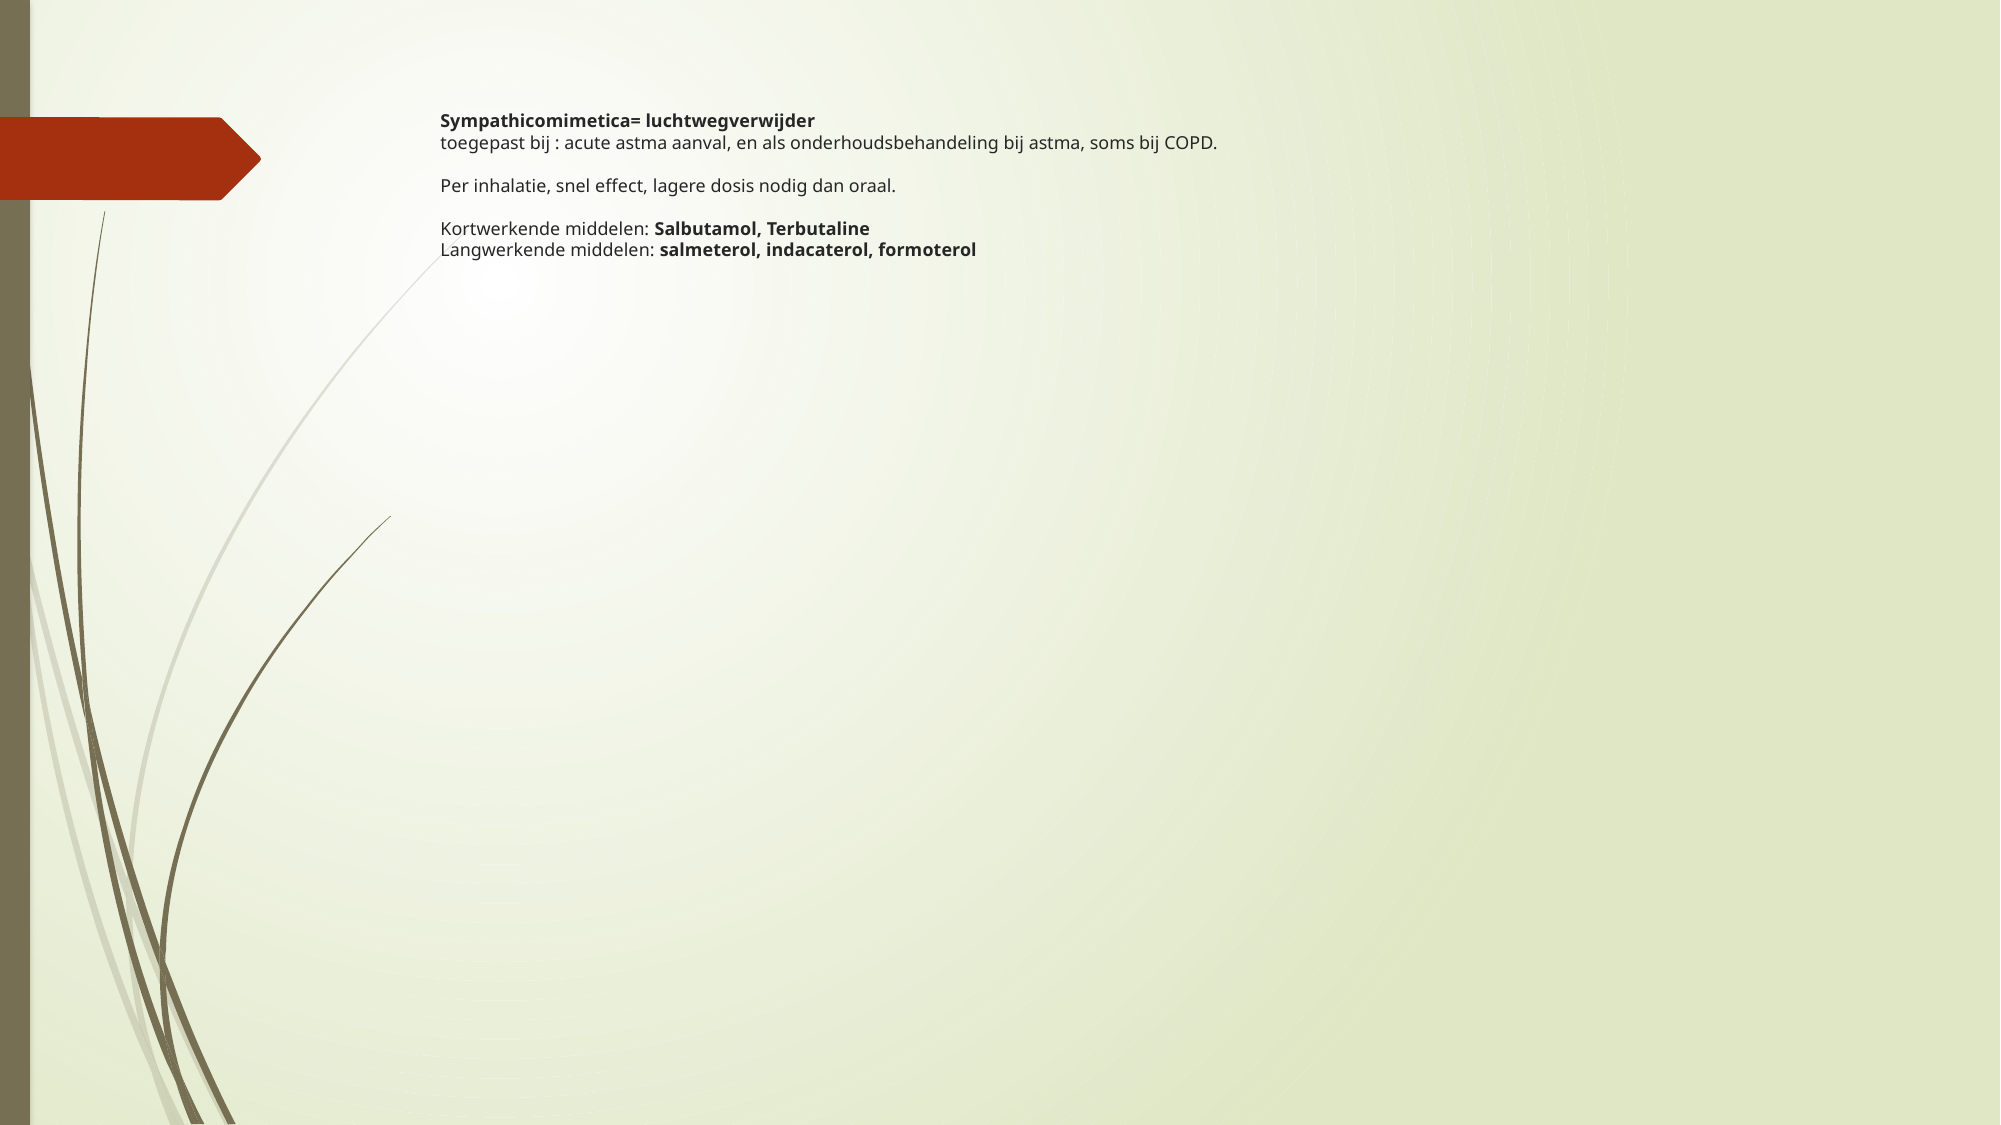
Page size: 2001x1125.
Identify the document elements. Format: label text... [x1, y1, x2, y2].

title Sympathicomimetica= luchtwegverwijder toegepast bij : acute astma aanval, en als onderhoudsbehandeling bij astma, soms bij COPD. Per inhalatie, snel effect, lagere dosis nodig dan oraal. Kortwerkende middelen: Salbutamol, Terbutaline Langwerkende middelen: salmeterol, indacaterol, formoterol [425, 102, 1888, 313]
